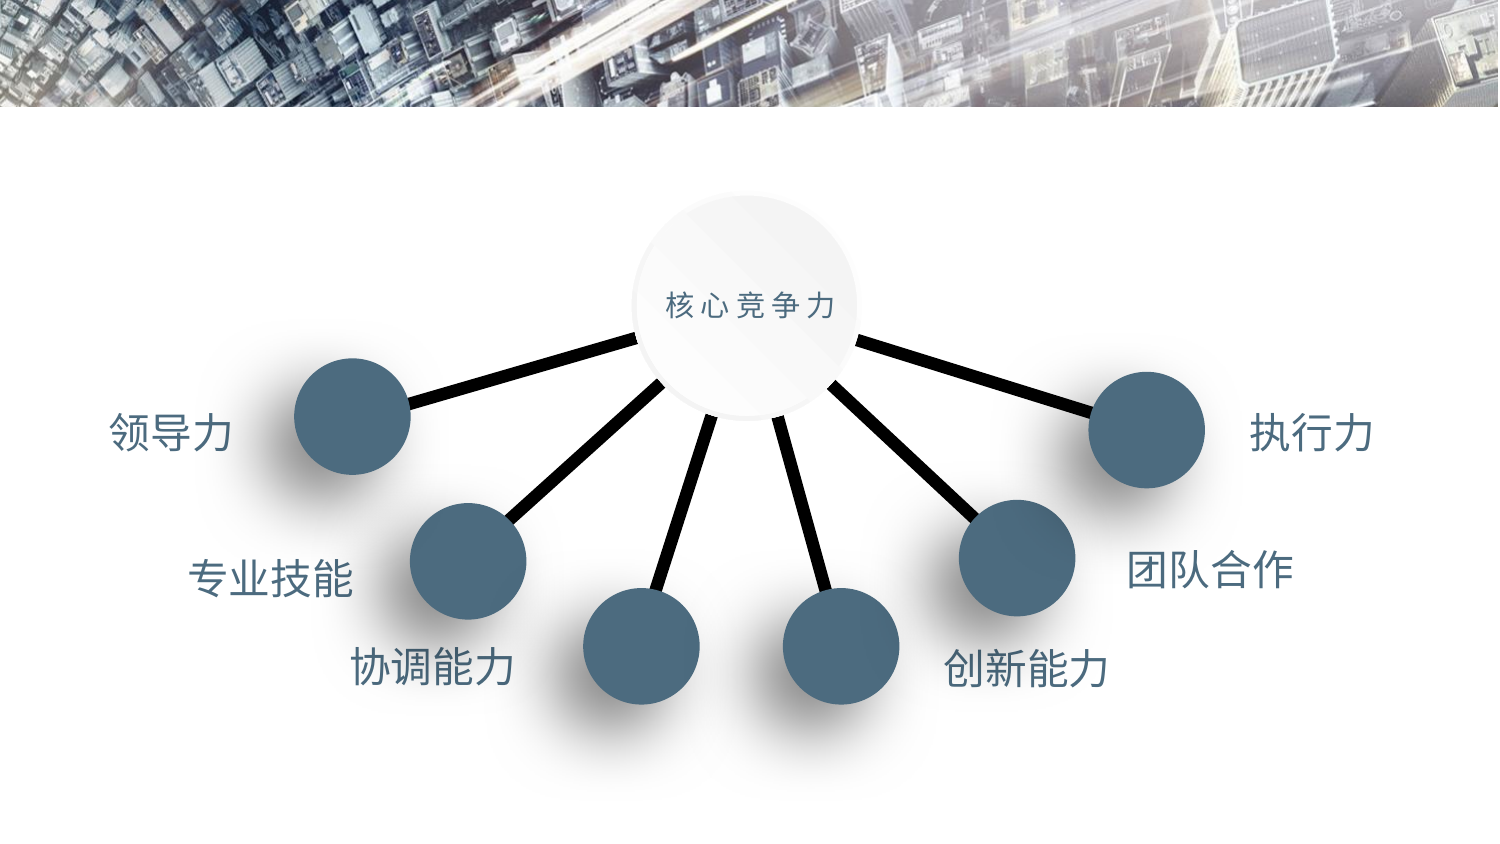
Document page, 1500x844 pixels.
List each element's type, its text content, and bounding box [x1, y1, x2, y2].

text_box 执行力 [1235, 399, 1390, 465]
text_box 领导力 [94, 399, 230, 465]
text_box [746, 431, 1018, 559]
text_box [746, 559, 842, 647]
text_box [408, 502, 528, 621]
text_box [746, 305, 1147, 431]
text_box 创新能力 [928, 635, 1126, 701]
text_box [1087, 370, 1206, 490]
text_box [781, 587, 901, 706]
text_box [957, 498, 1077, 618]
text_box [351, 305, 466, 421]
text_box [582, 587, 701, 706]
text_box 专业技能 [172, 545, 336, 611]
text_box 协调能力 [334, 633, 508, 698]
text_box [466, 305, 640, 559]
text_box [293, 357, 412, 476]
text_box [631, 190, 862, 421]
picture [0, 0, 1498, 107]
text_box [640, 421, 746, 639]
text_box 团队合作 [1112, 536, 1309, 602]
